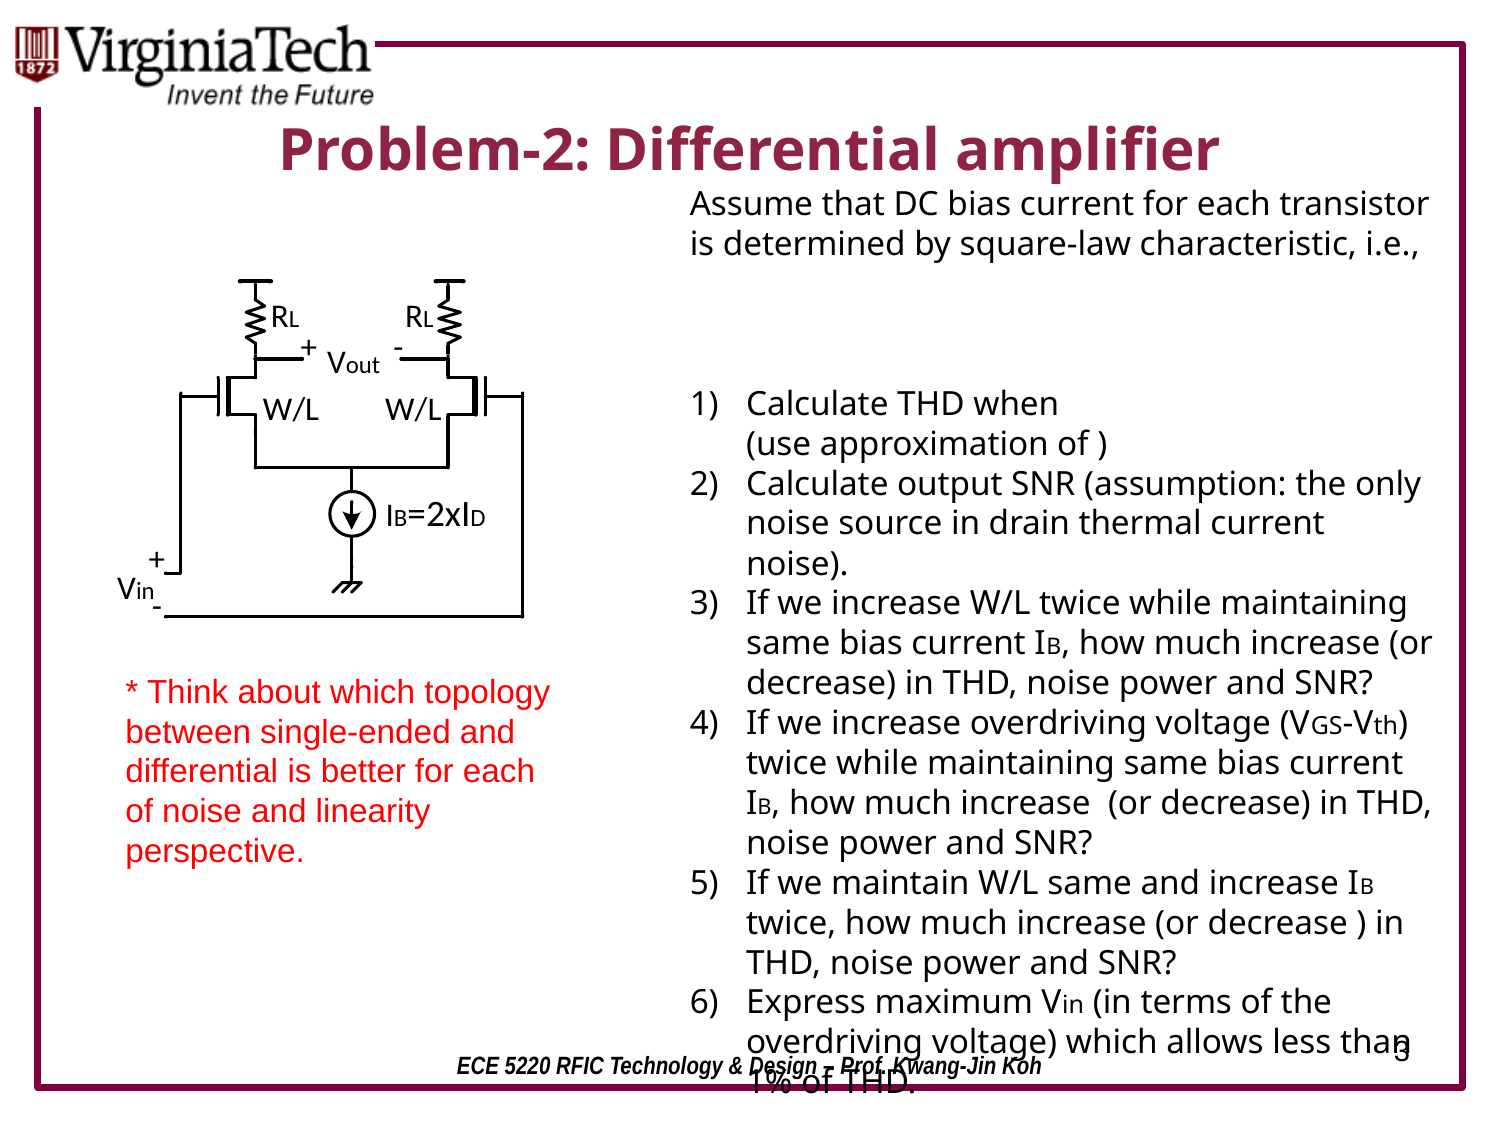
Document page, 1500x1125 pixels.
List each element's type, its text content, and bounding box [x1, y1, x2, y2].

picture [15, 24, 375, 107]
slide_number 3 [1074, 1024, 1425, 1103]
text_box * Think about which topology between single-ended and differential is better for each of noise and linearity perspective. [110, 662, 586, 877]
title Problem-2: Differential amplifier [75, 104, 1425, 213]
picture [112, 274, 531, 633]
